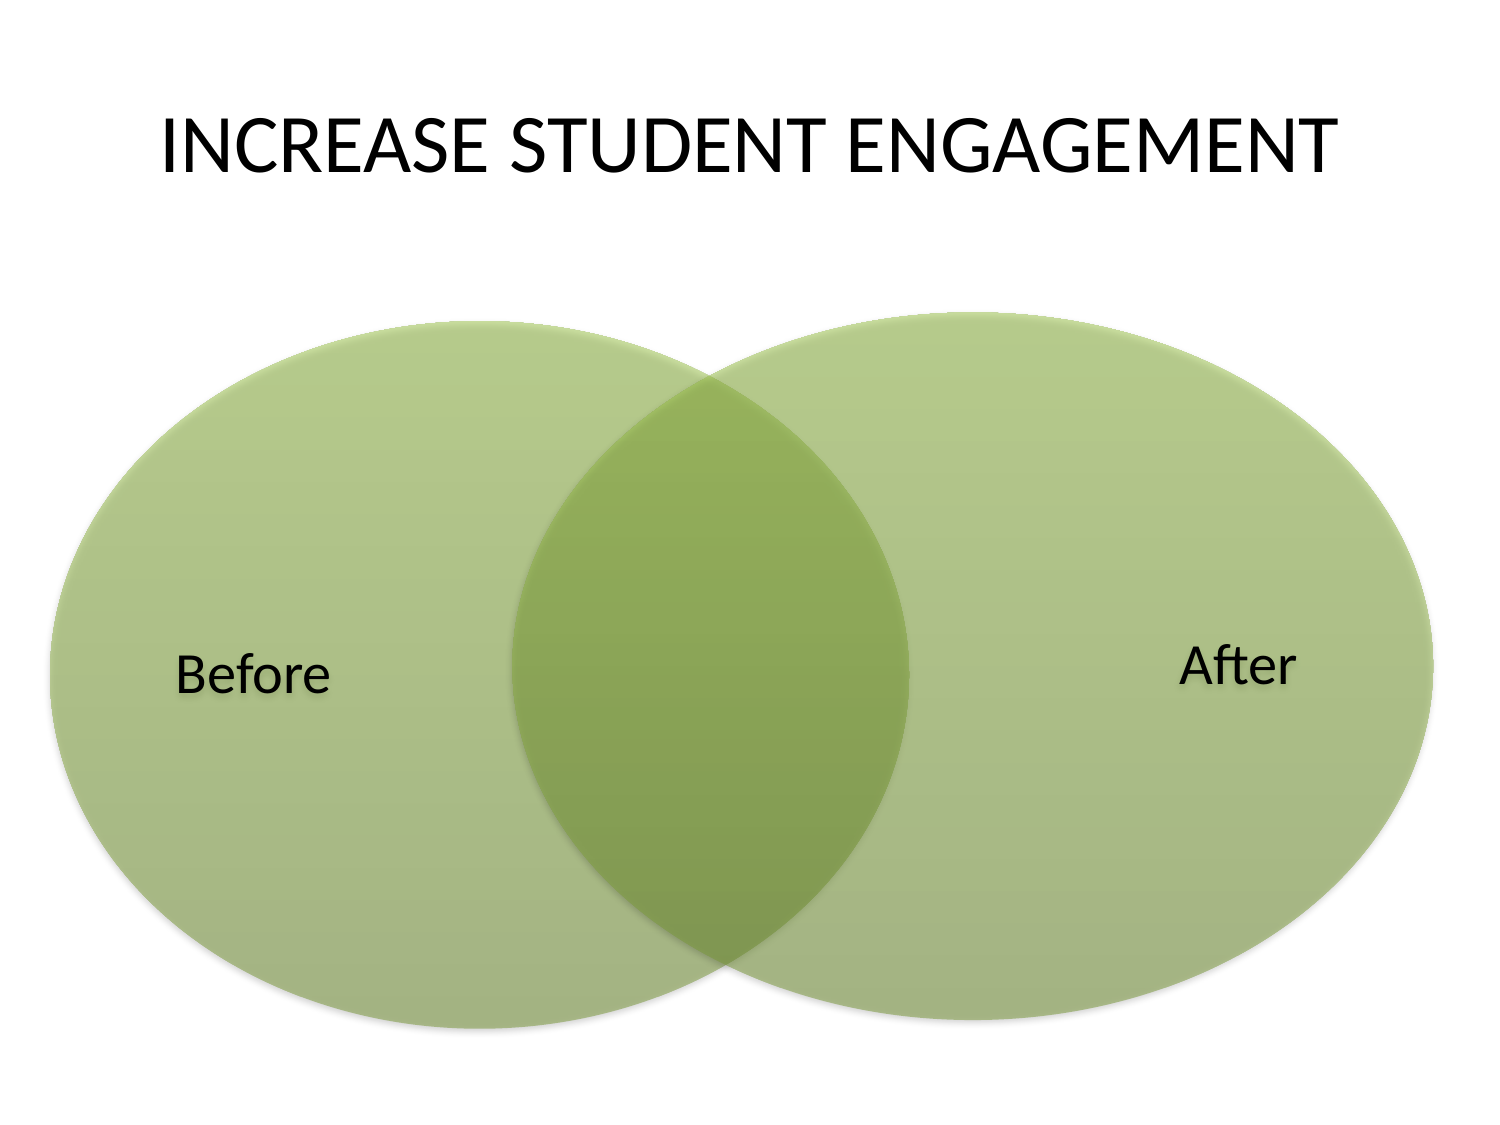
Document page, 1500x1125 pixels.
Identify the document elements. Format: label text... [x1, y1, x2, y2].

title INCREASE STUDENT ENGAGEMENT [75, 45, 1425, 233]
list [112, 262, 1388, 1088]
